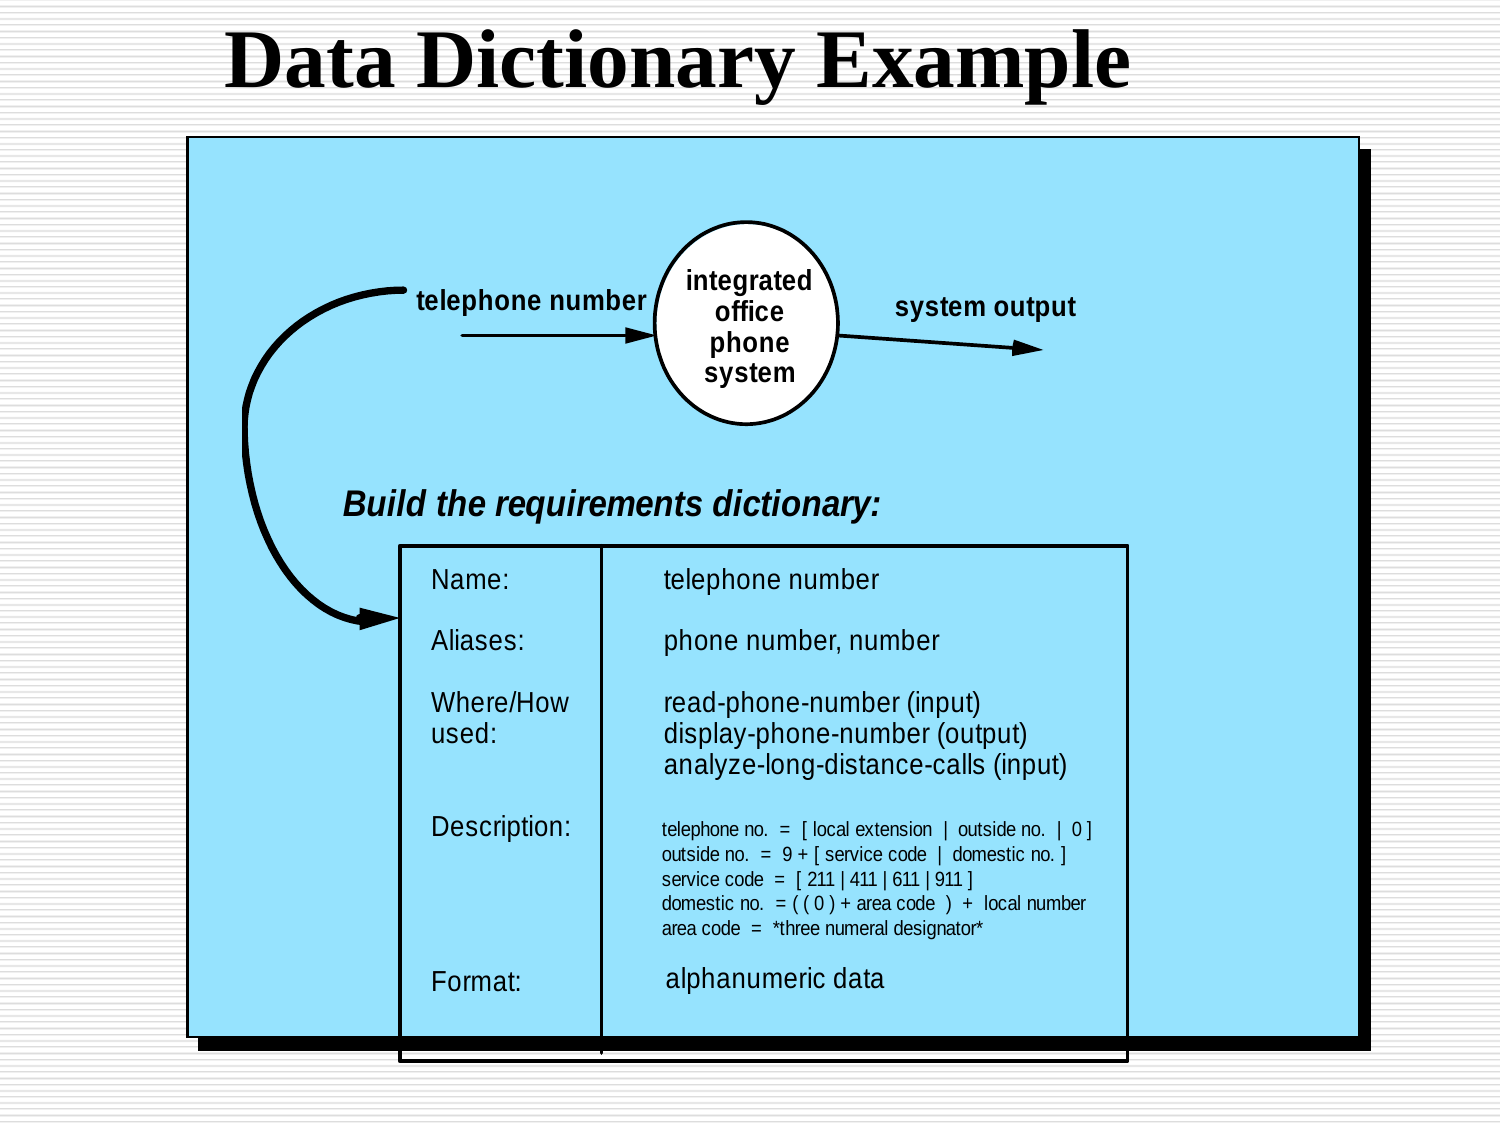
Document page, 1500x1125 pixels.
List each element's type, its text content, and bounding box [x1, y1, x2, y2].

picture [0, 0, 1500, 1125]
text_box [187, 137, 1371, 1050]
text_box Data Dictionary Example [214, 0, 1143, 109]
